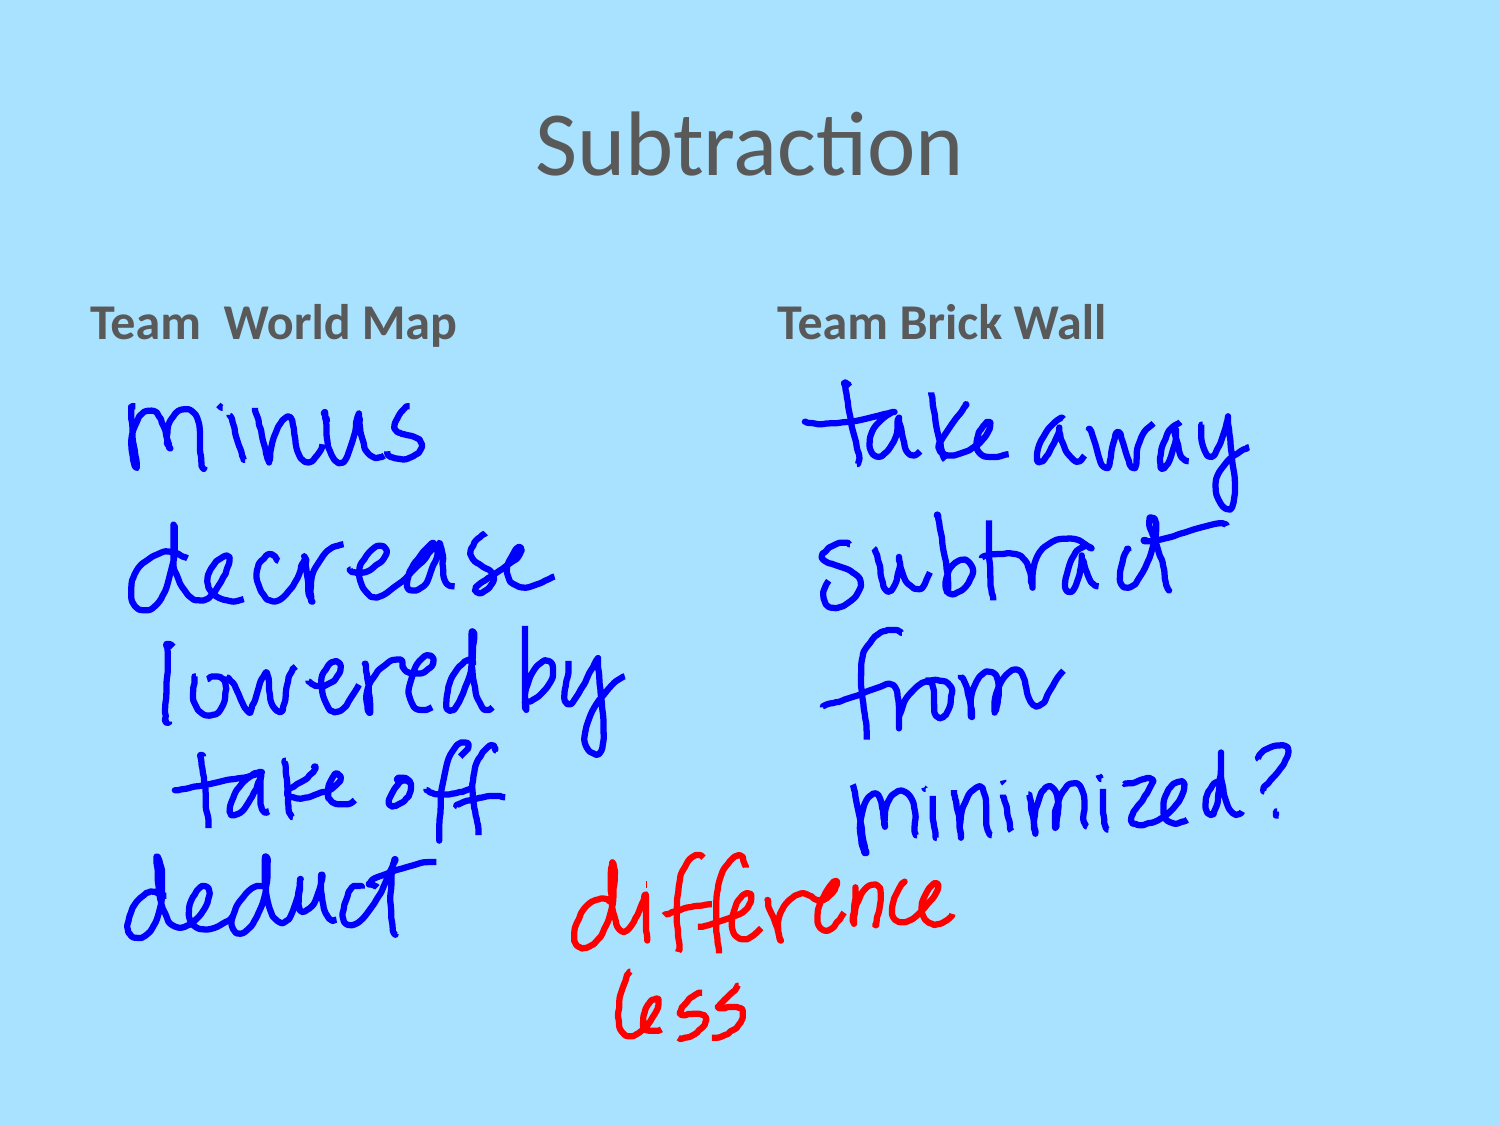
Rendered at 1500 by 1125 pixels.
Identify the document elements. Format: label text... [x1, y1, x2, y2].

text_box [766, 880, 845, 942]
text_box [438, 796, 451, 842]
text_box [455, 795, 506, 808]
text_box [677, 992, 708, 1040]
text_box [283, 760, 290, 789]
text_box [851, 784, 918, 855]
text_box [226, 665, 297, 714]
text_box [932, 795, 938, 839]
text_box [715, 928, 727, 954]
text_box [204, 797, 210, 829]
text_box [349, 542, 455, 599]
text_box [1088, 422, 1155, 469]
text_box [937, 403, 1009, 458]
text_box [323, 411, 385, 464]
text_box [174, 771, 270, 817]
text_box [563, 657, 625, 756]
title Subtraction [75, 45, 1425, 233]
text_box [663, 903, 712, 916]
text_box [988, 560, 994, 601]
text_box [199, 754, 206, 784]
text_box [130, 523, 244, 612]
text_box [389, 858, 397, 871]
text_box [228, 414, 246, 461]
text_box [676, 854, 705, 910]
text_box [254, 407, 324, 464]
text_box [286, 765, 356, 806]
text_box [1119, 542, 1170, 592]
text_box [820, 542, 862, 609]
text_box [368, 861, 437, 888]
text_box [573, 861, 649, 950]
text_box [852, 434, 861, 465]
text_box [164, 643, 174, 724]
text_box [255, 543, 344, 603]
text_box [1102, 788, 1109, 831]
text_box [287, 797, 294, 818]
text_box [711, 985, 744, 1039]
text_box [960, 668, 1065, 718]
text_box [1200, 415, 1250, 511]
text_box [873, 547, 931, 593]
text_box [1143, 522, 1228, 543]
text_box [804, 411, 921, 458]
text_box [1148, 516, 1158, 539]
text_box [953, 785, 992, 839]
text_box [126, 855, 231, 939]
text_box [1036, 416, 1086, 463]
text_box [676, 910, 690, 953]
text_box [860, 629, 902, 692]
text_box [469, 532, 555, 595]
text_box [386, 405, 423, 461]
text_box [1257, 744, 1290, 793]
text_box [1028, 782, 1088, 835]
text_box [861, 692, 883, 740]
text_box [1159, 421, 1189, 470]
text_box [617, 970, 662, 1038]
text_box [441, 741, 470, 788]
text_box [130, 405, 206, 470]
text_box [192, 675, 227, 717]
text_box [523, 625, 554, 711]
text_box [307, 660, 360, 713]
text_box [425, 788, 471, 796]
text_box [936, 513, 974, 596]
text_box [445, 630, 494, 712]
text_box [387, 776, 412, 808]
text_box [230, 855, 337, 935]
text_box [1204, 751, 1243, 816]
text_box [364, 654, 435, 714]
text_box [981, 537, 1099, 593]
text_box [822, 679, 953, 730]
text_box [715, 854, 747, 921]
text_box [473, 802, 486, 836]
text_box [341, 881, 397, 936]
text_box [471, 744, 498, 798]
text_box [891, 881, 954, 926]
text_box [843, 381, 853, 420]
text_box [930, 392, 941, 442]
text_box [851, 883, 882, 926]
list Team Brick Wall [761, 251, 1425, 357]
text_box [1002, 794, 1013, 832]
list Team World Map [75, 251, 738, 357]
text_box [697, 892, 762, 941]
text_box [1123, 777, 1188, 827]
